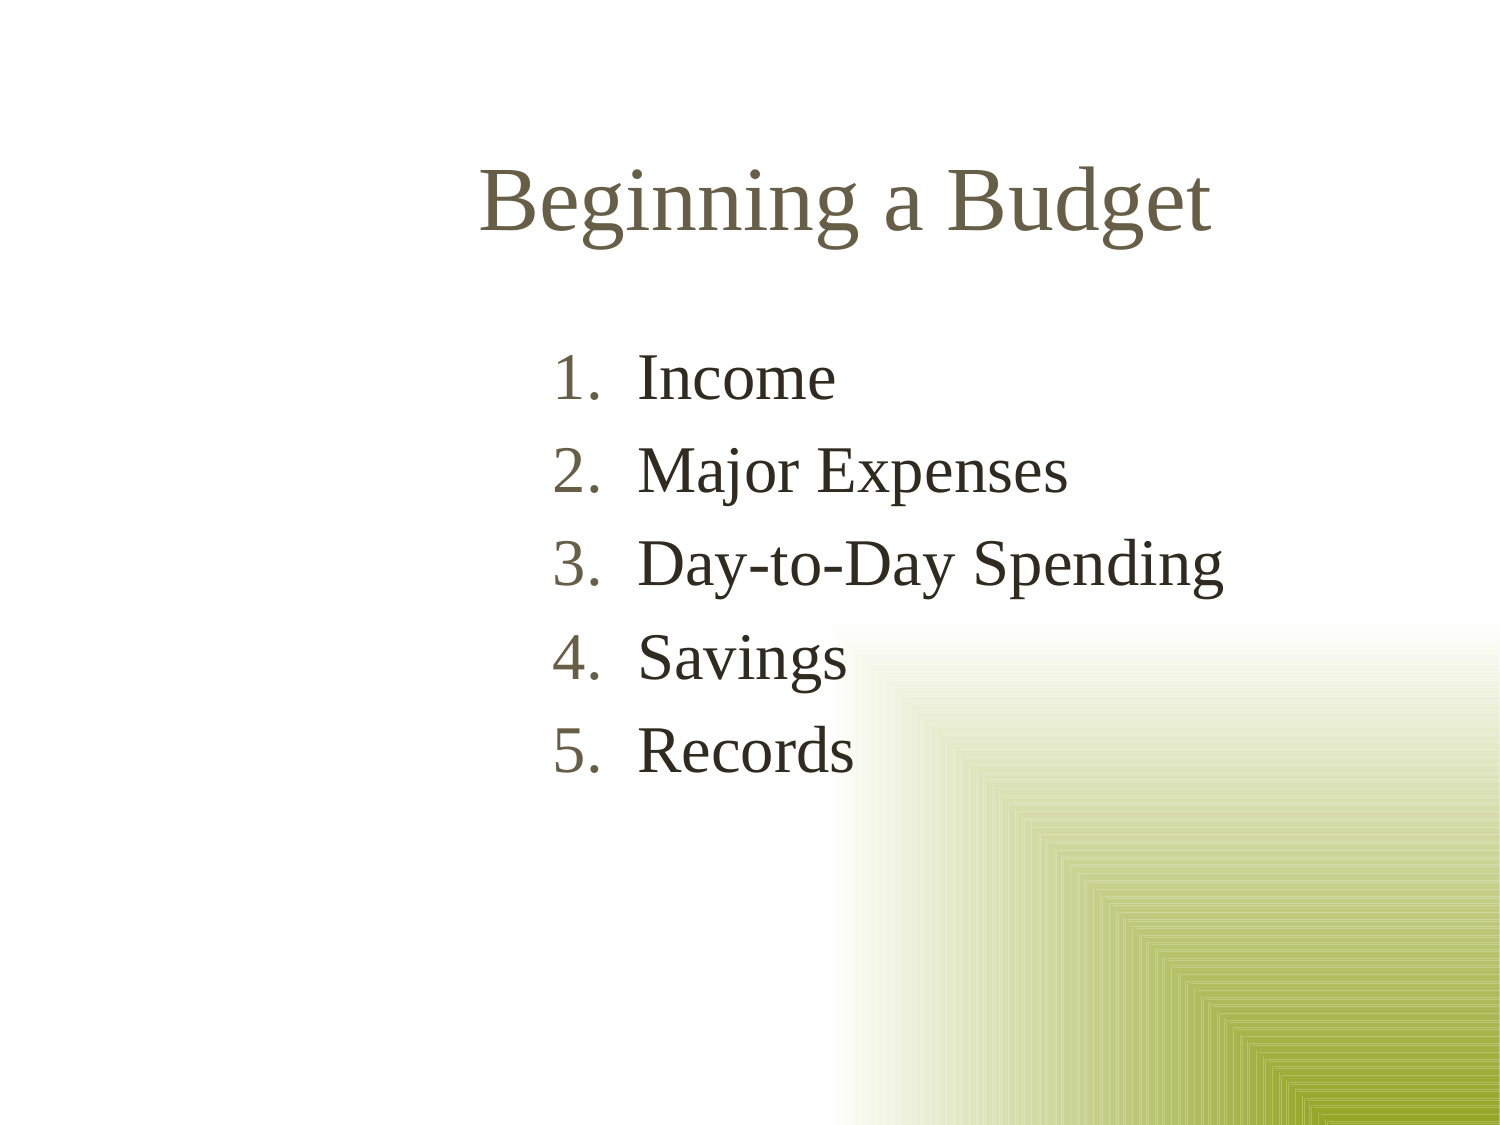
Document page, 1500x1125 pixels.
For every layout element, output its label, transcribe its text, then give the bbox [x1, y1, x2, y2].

title Beginning a Budget [208, 99, 1484, 288]
list Income Major Expenses Day-to-Day Spending Savings Records [537, 324, 1481, 1000]
